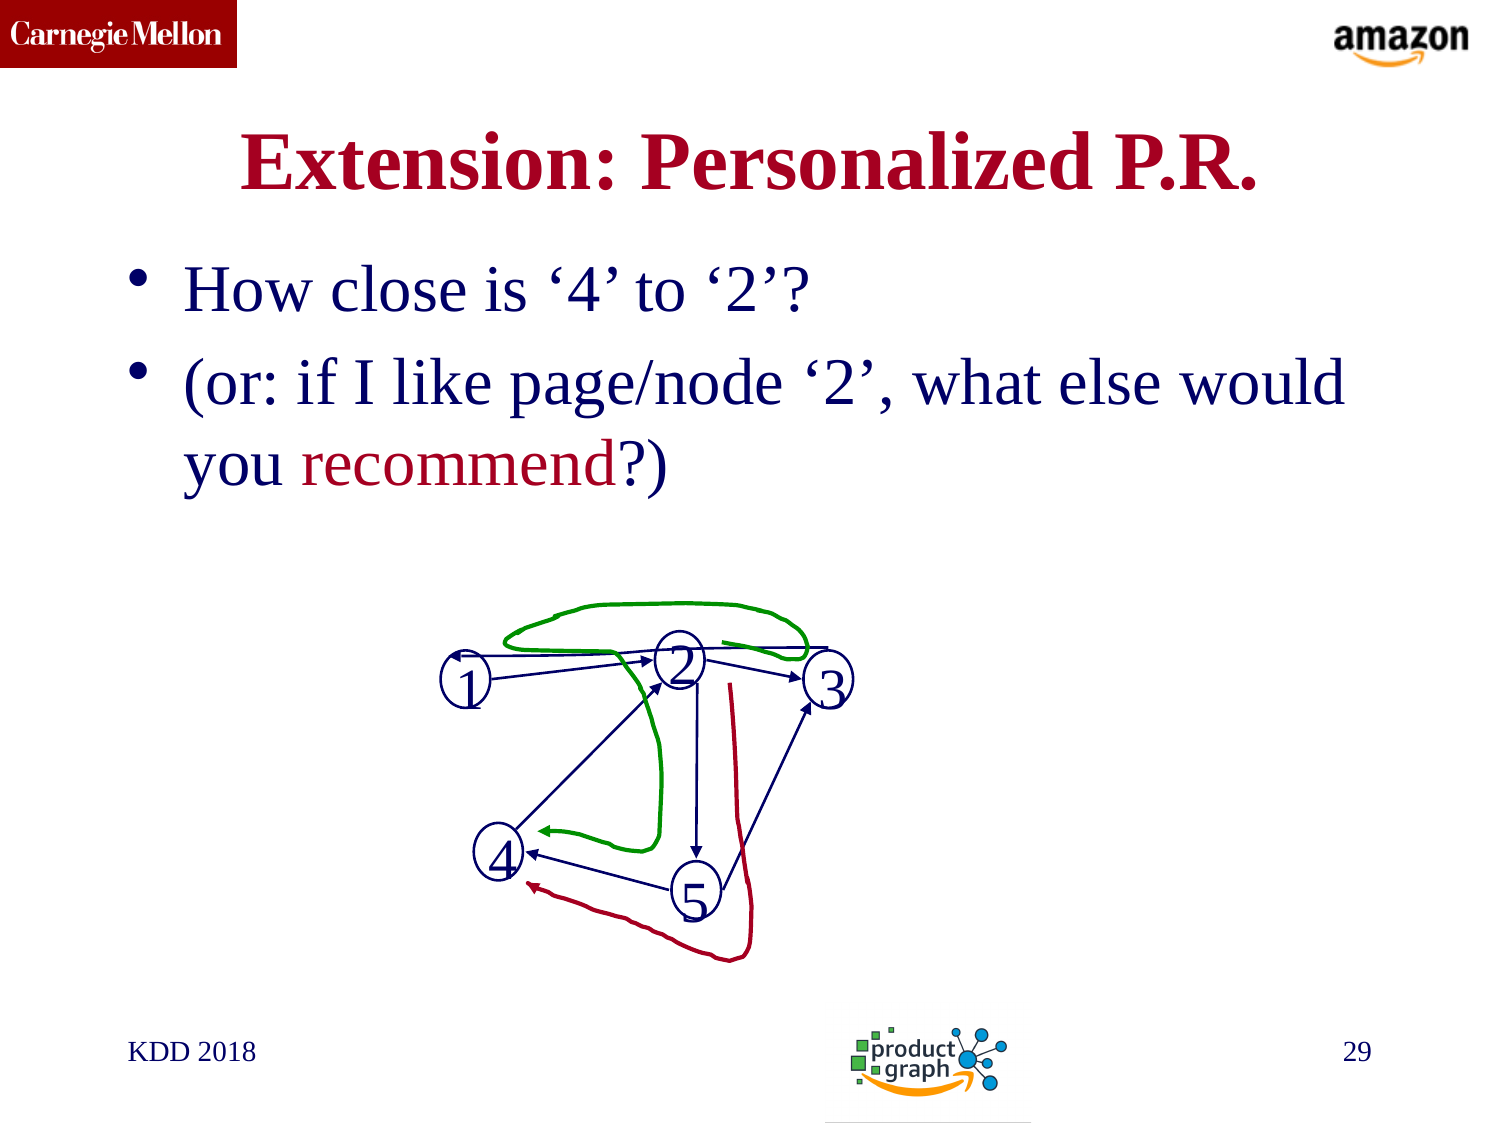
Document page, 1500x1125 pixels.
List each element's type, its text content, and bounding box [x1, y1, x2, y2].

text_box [440, 618, 863, 942]
title Extension: Personalized P.R. [112, 99, 1388, 213]
picture [0, 0, 237, 68]
picture [1322, 4, 1484, 88]
slide_number KDD 2018 [112, 1024, 426, 1101]
slide_number 29 [1074, 1024, 1388, 1101]
list How close is ‘4’ to ‘2’? (or: if I like page/node ‘2’, what else would you recommend?) [112, 237, 1388, 1001]
text_box [693, 950, 748, 961]
text_box [554, 603, 779, 617]
